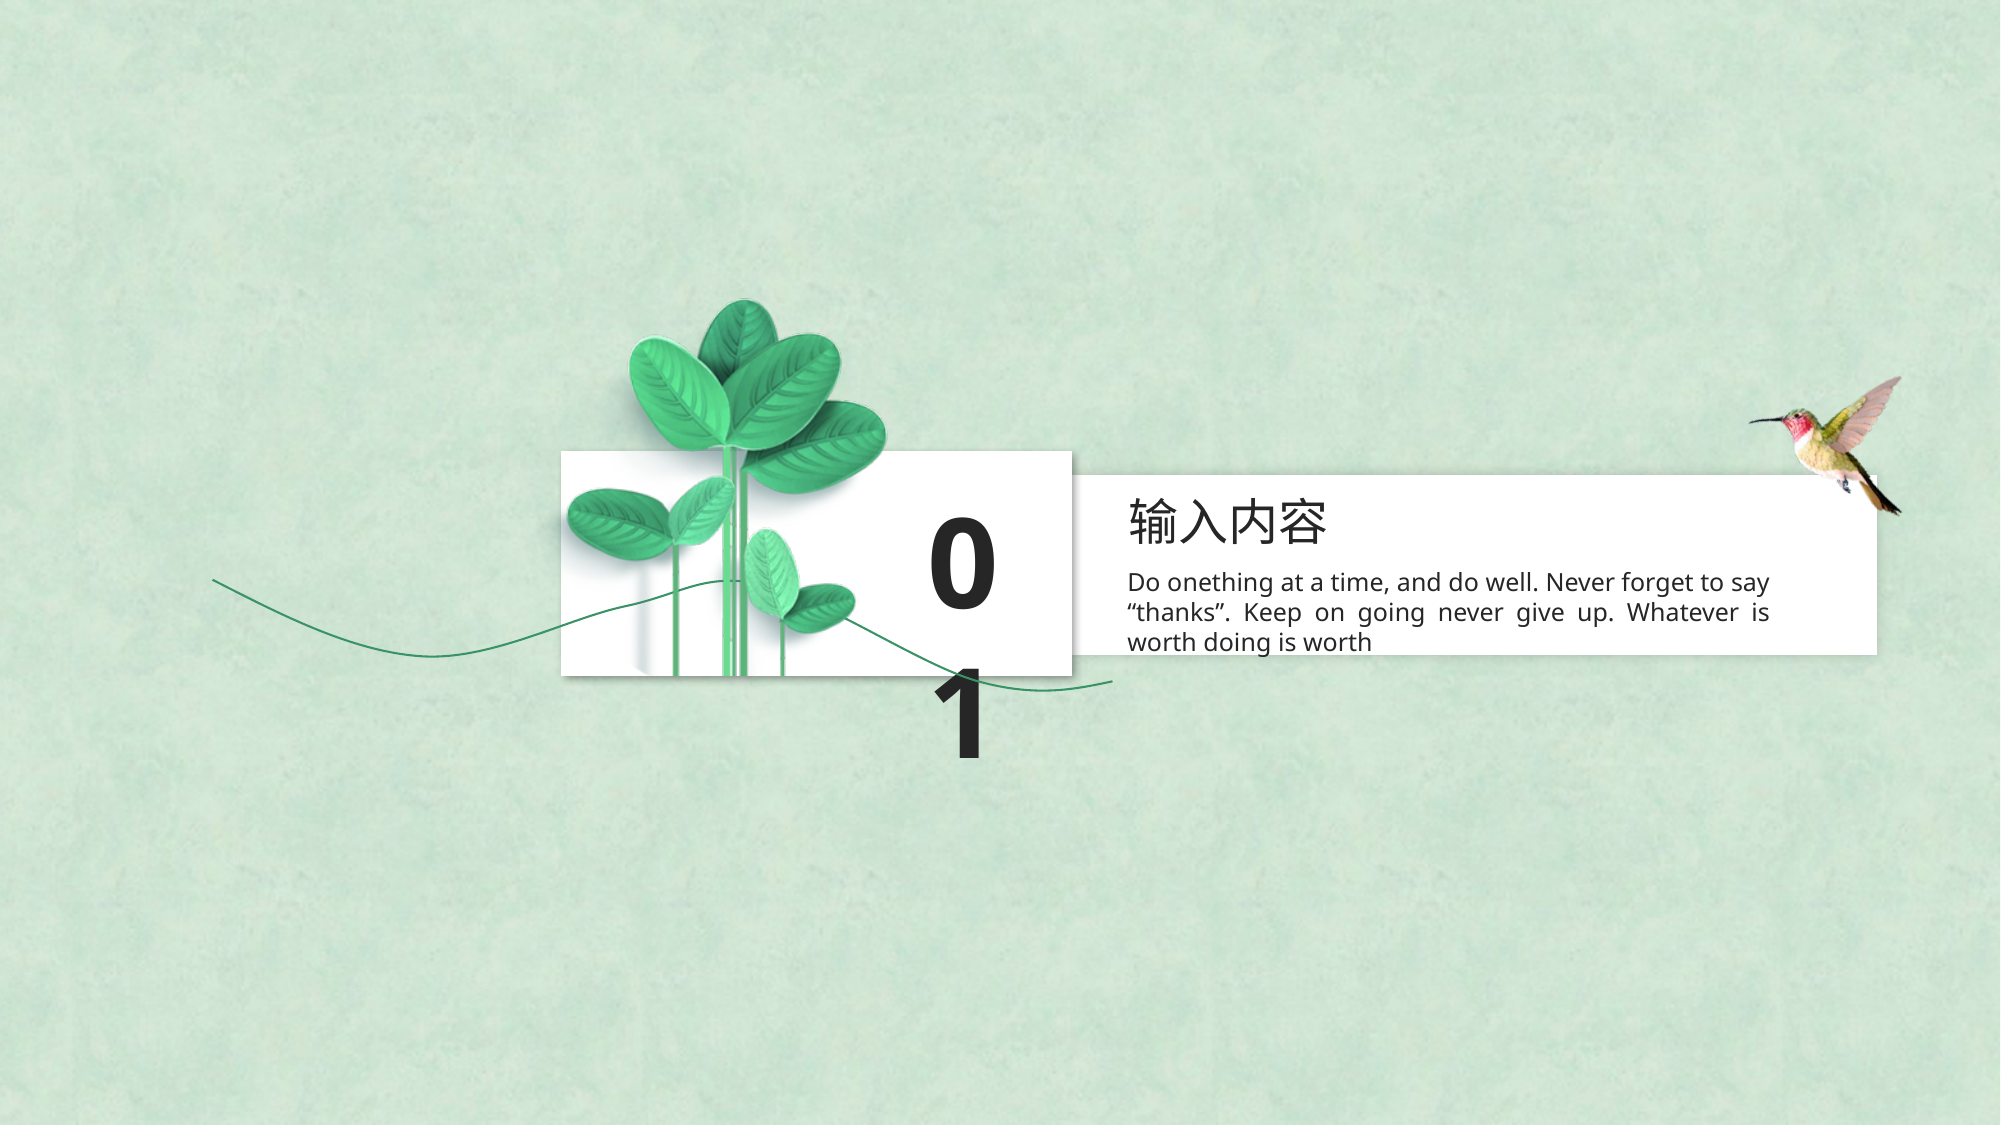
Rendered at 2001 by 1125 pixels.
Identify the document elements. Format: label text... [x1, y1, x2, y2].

text_box [911, 651, 1113, 692]
text_box [1081, 475, 1877, 655]
text_box [911, 451, 1072, 676]
text_box 输入内容 [1113, 483, 1344, 559]
text_box [212, 578, 509, 658]
text_box 01 [912, 475, 1071, 676]
picture [0, 0, 2001, 1125]
text_box Do onething at a time, and do well. Never forget to say “thanks”. Keep on going never give up. Whatever is worth doing is worth [1112, 559, 1786, 665]
text_box 01 [912, 659, 1071, 791]
